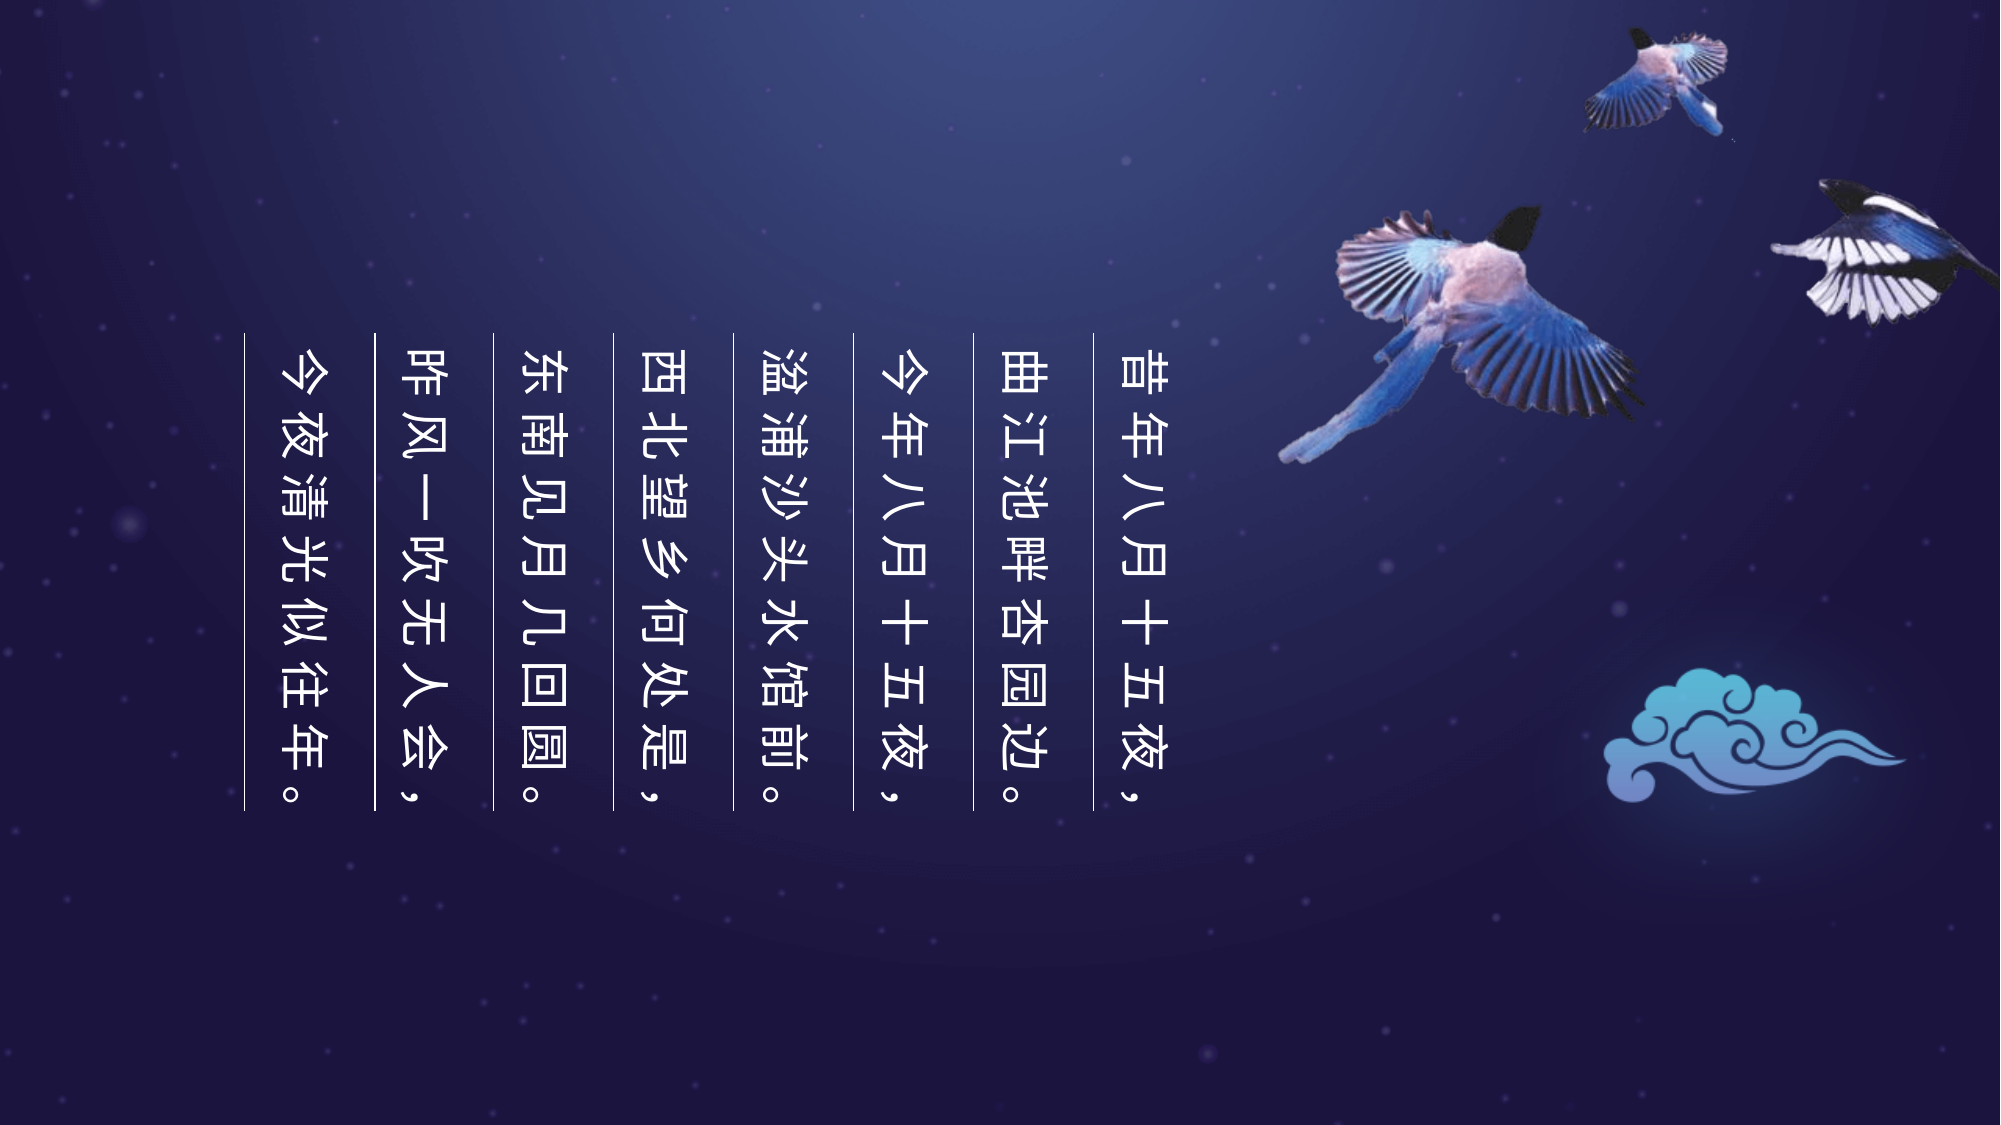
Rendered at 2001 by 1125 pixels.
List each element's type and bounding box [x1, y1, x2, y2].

picture [0, 0, 2000, 1125]
text_box [243, 332, 1244, 879]
